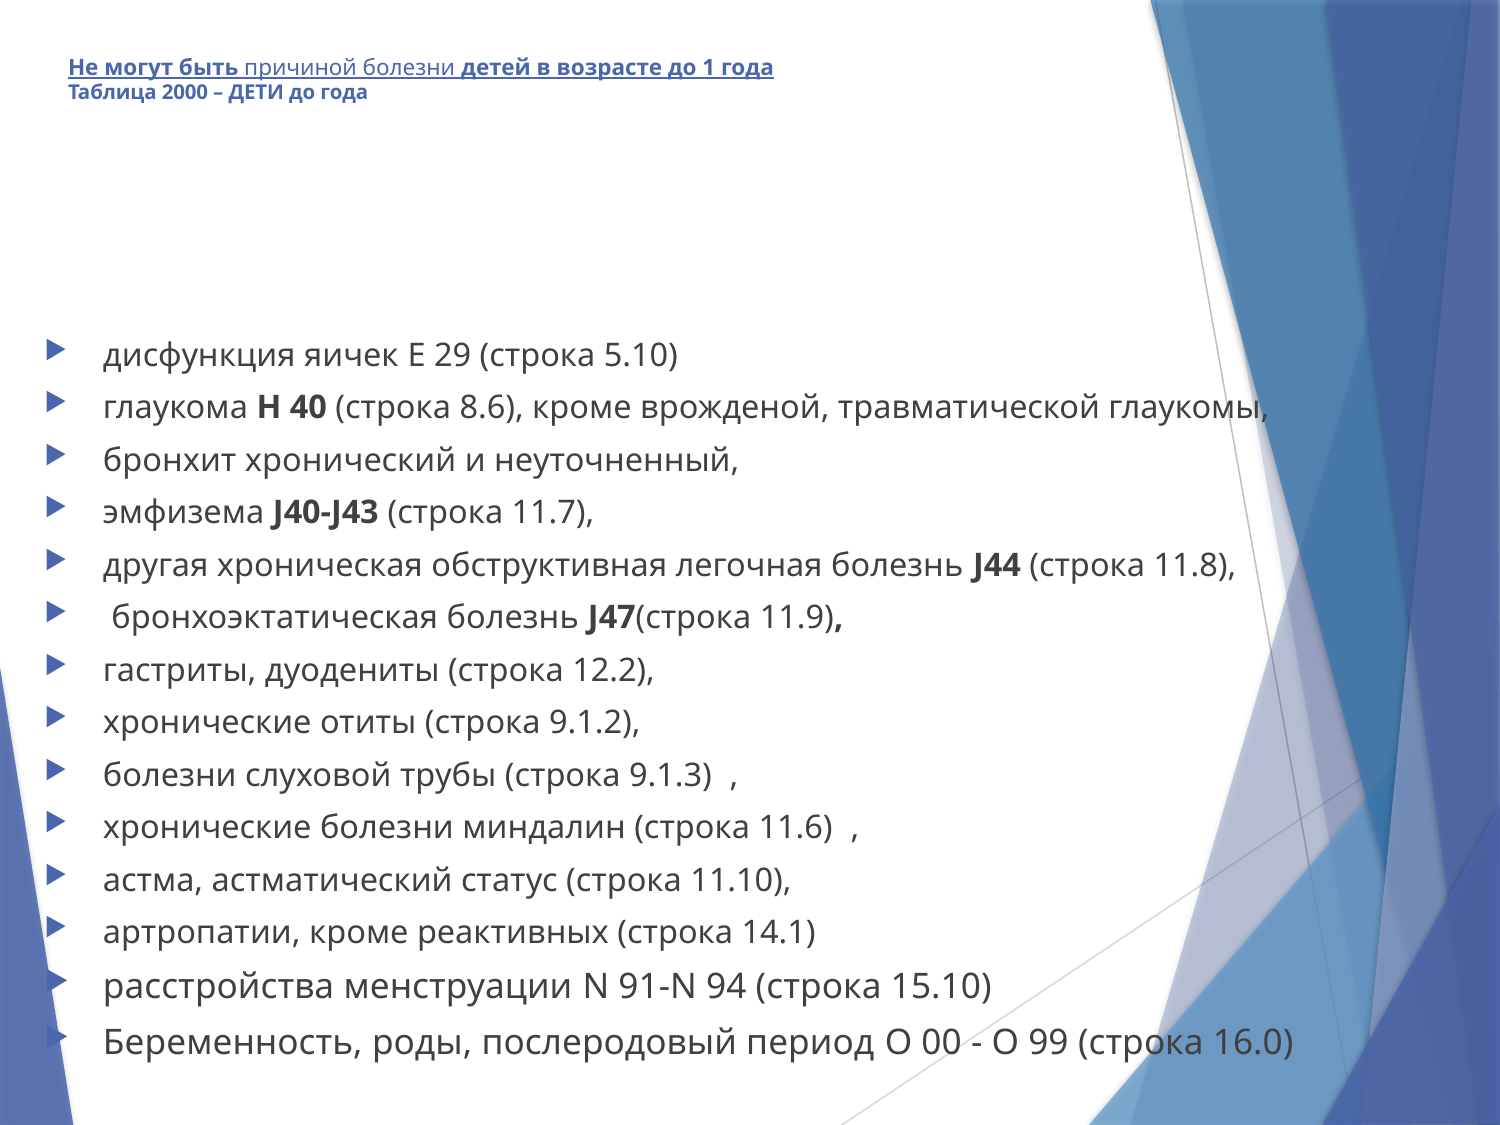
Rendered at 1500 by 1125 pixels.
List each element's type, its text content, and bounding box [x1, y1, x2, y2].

list дисфункция яичек E 29 (строка 5.10) глаукома Н 40 (строка 8.6), кроме врожденой, травматической глаукомы, бронхит хронический и неуточненный, эмфизема J40-J43 (строка 11.7), другая хроническая обструктивная легочная болезнь J44 (строка 11.8), бронхоэктатическая болезнь J47(строка 11.9), гастриты, дуодениты (строка 12.2), хронические отиты (строка 9.1.2), болезни слуховой трубы (строка 9.1.3) , хронические болезни миндалин (строка 11.6) , астма, астматический статус (строка 11.10), артропатии, кроме реактивных (строка 14.1) расстройства менструации N 91-N 94 (строка 15.10) Беременность, роды, послеродовый период O 00 - O 99 (строка 16.0) [29, 326, 1425, 1071]
title Не могут быть причиной болезни детей в возрасте до 1 года Таблица 2000 – ДЕТИ до года [53, 45, 1425, 138]
